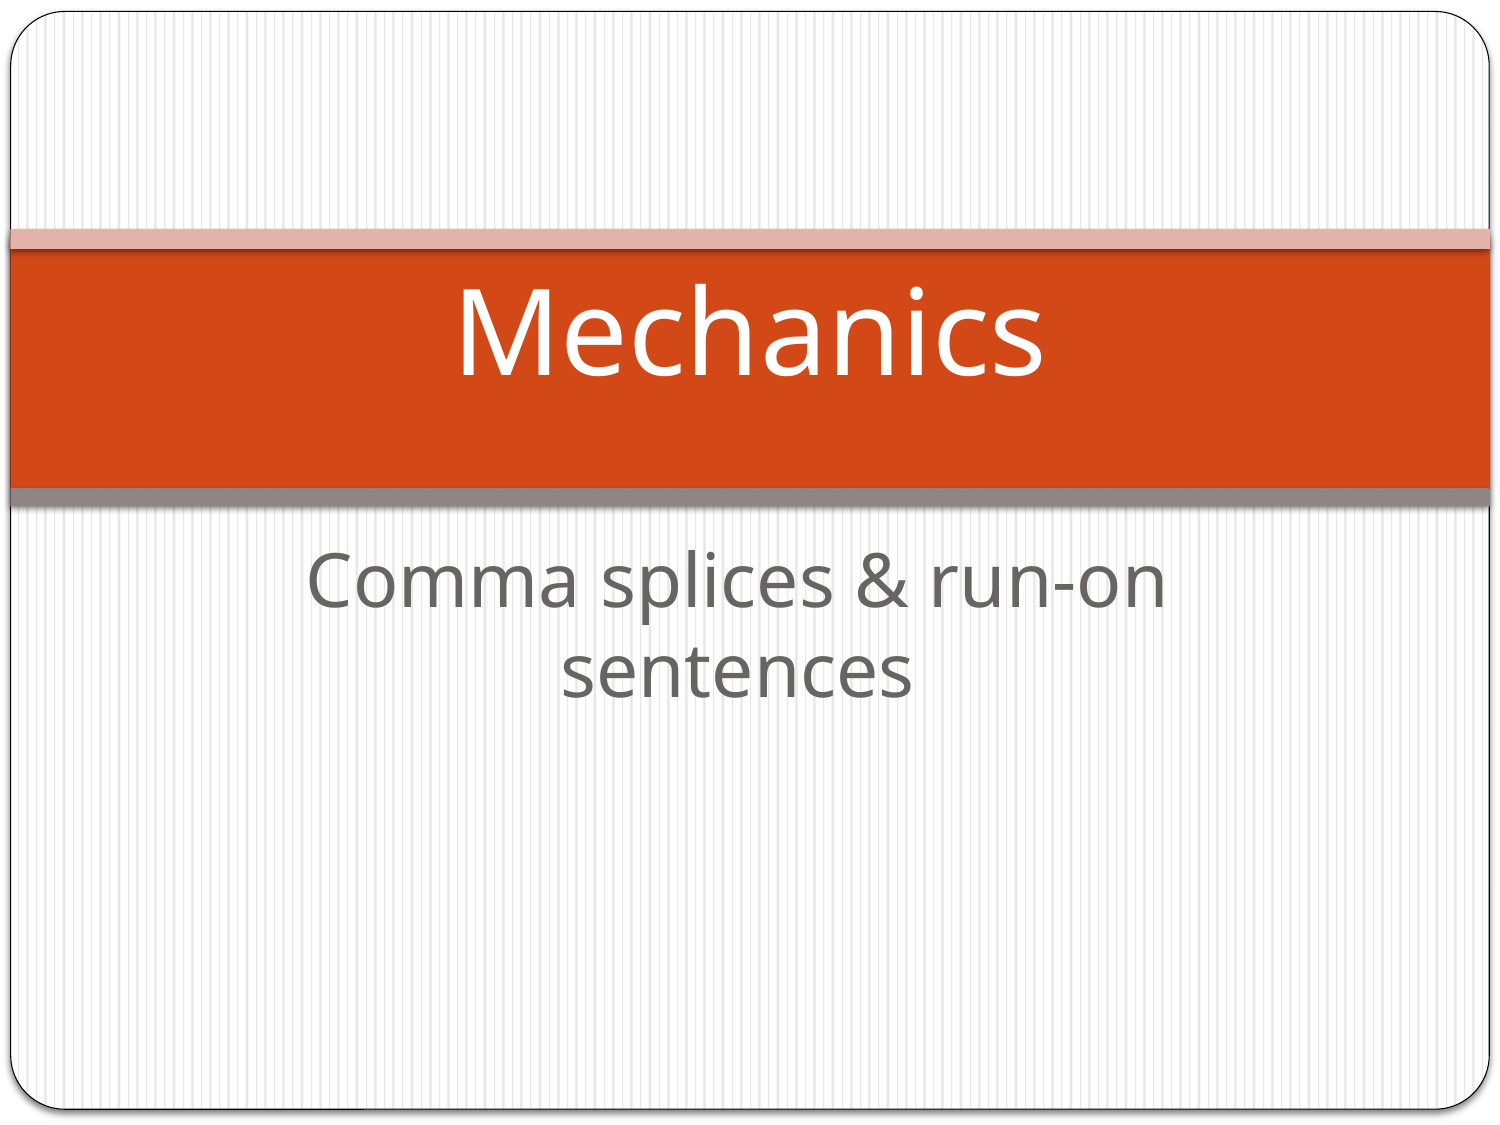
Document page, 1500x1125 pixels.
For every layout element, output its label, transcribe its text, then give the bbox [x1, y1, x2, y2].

title Mechanics [75, 247, 1425, 489]
subtitle Comma splices & run-on sentences [212, 525, 1263, 788]
